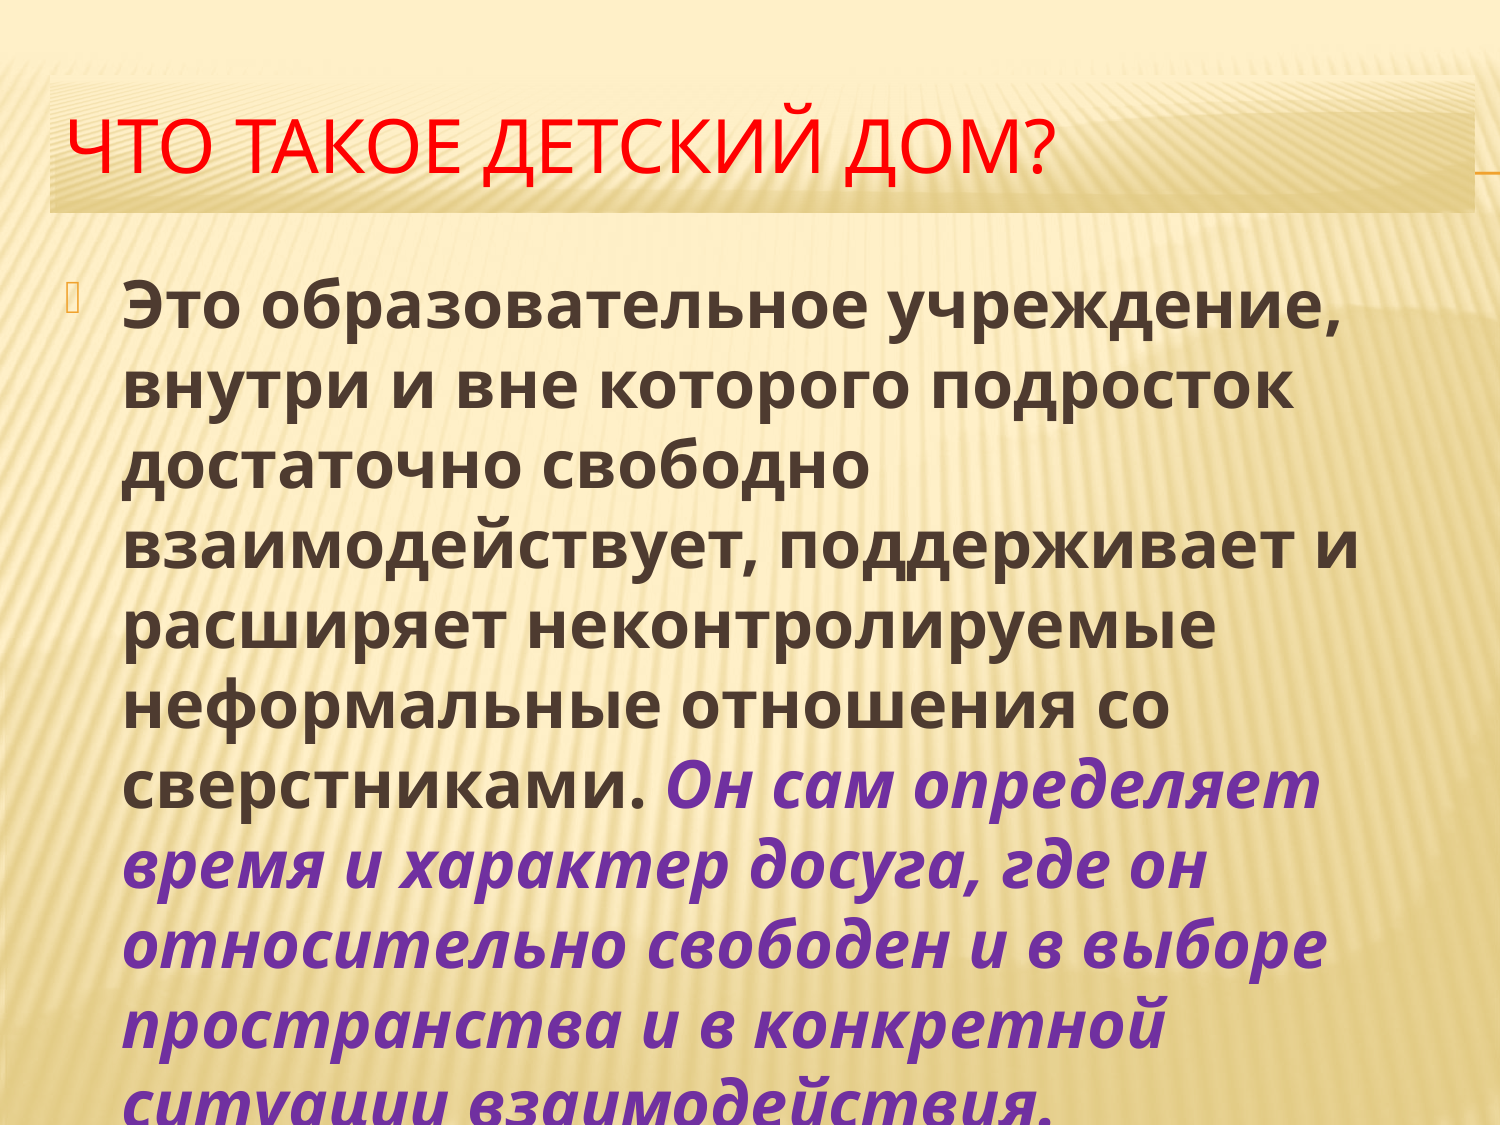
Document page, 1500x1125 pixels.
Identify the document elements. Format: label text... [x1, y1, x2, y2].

list Это образовательное учреждение, внутри и вне которого подросток достаточно свободно взаимодействует, поддерживает и расширяет неконтролируемые неформальные отношения со сверстниками. Он сам определяет время и характер досуга, где он относительно свободен и в выборе пространства и в конкретной ситуации взаимодействия. [50, 254, 1475, 998]
title Что такое детский дом? [50, 75, 1475, 213]
